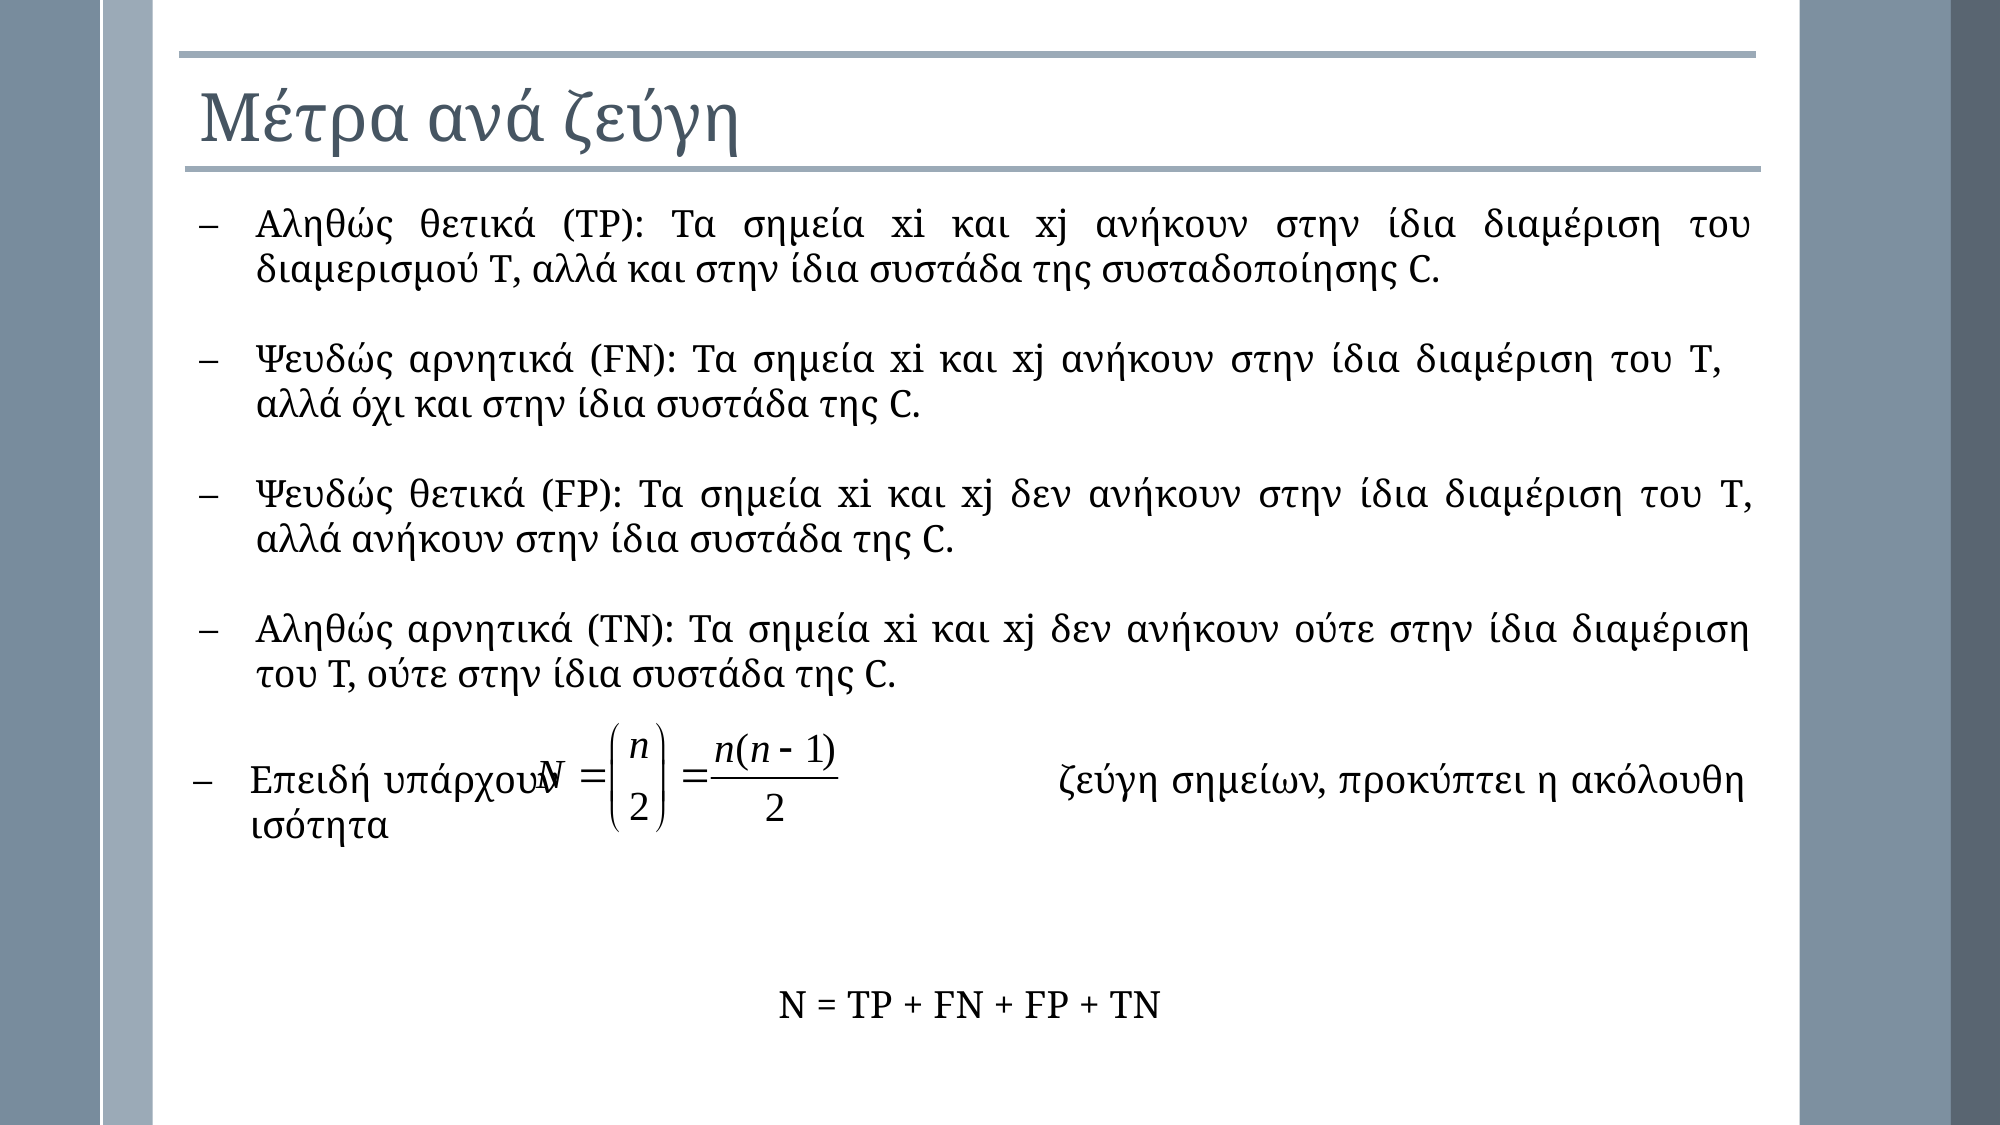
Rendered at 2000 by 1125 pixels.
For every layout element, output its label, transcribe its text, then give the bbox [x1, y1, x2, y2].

text_box Επειδή υπάρχουν ζεύγη σημείων, προκύπτει η ακόλουθη ισότητα N = TP + FN + FP + TN [178, 704, 1762, 1125]
text_box Αληθώς θετικά (TP): Τα σημεία xi και xj ανήκουν στην ίδια διαμέριση του διαμερισμού T, αλλά και στην ίδια συστάδα της συσταδοποίησης C. Ψευδώς αρνητικά (FN): Τα σημεία xi και xj ανήκουν στην ίδια διαμέριση του T, αλλά όχι και στην ίδια συστάδα της C. Ψευδώς θετικά (FP): Τα σημεία xi και xj δεν ανήκουν στην ίδια διαμέριση του T, αλλά ανήκουν στην ίδια συστάδα της C. Αληθώς αρνητικά (TN): Τα σημεία xi και xj δεν ανήκουν ούτε στην ίδια διαμέριση του T, ούτε στην ίδια συστάδα της C. [184, 192, 1768, 748]
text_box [527, 713, 846, 842]
text_box Μέτρα ανά ζεύγη [184, 67, 1756, 162]
